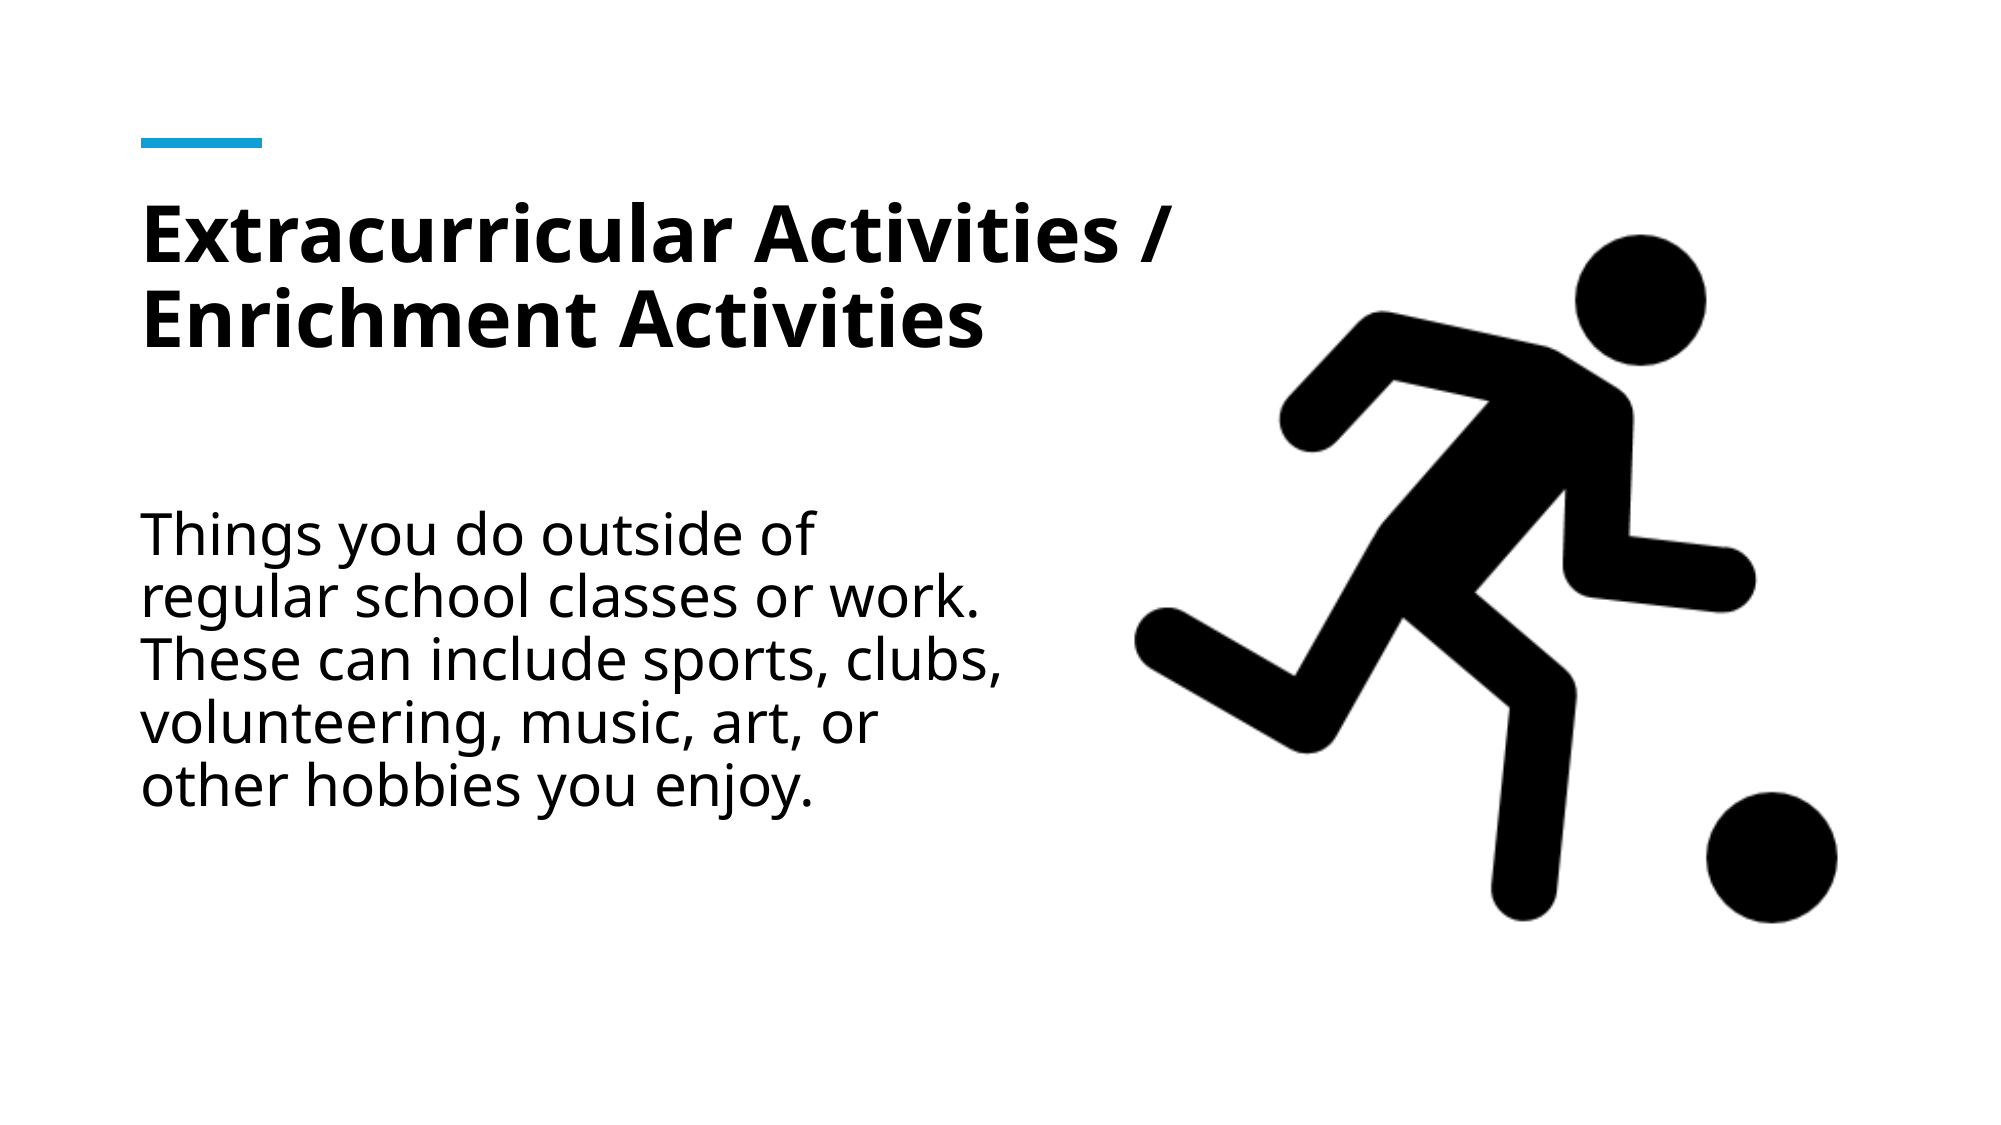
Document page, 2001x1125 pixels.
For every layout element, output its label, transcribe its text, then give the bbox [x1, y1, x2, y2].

list Things you do outside of regular school classes or work. These can include sports, clubs, volunteering, music, art, or other hobbies you enjoy. [124, 497, 1029, 1043]
title Extracurricular Activities / Enrichment Activities [124, 186, 1091, 429]
picture [1091, 186, 1879, 974]
